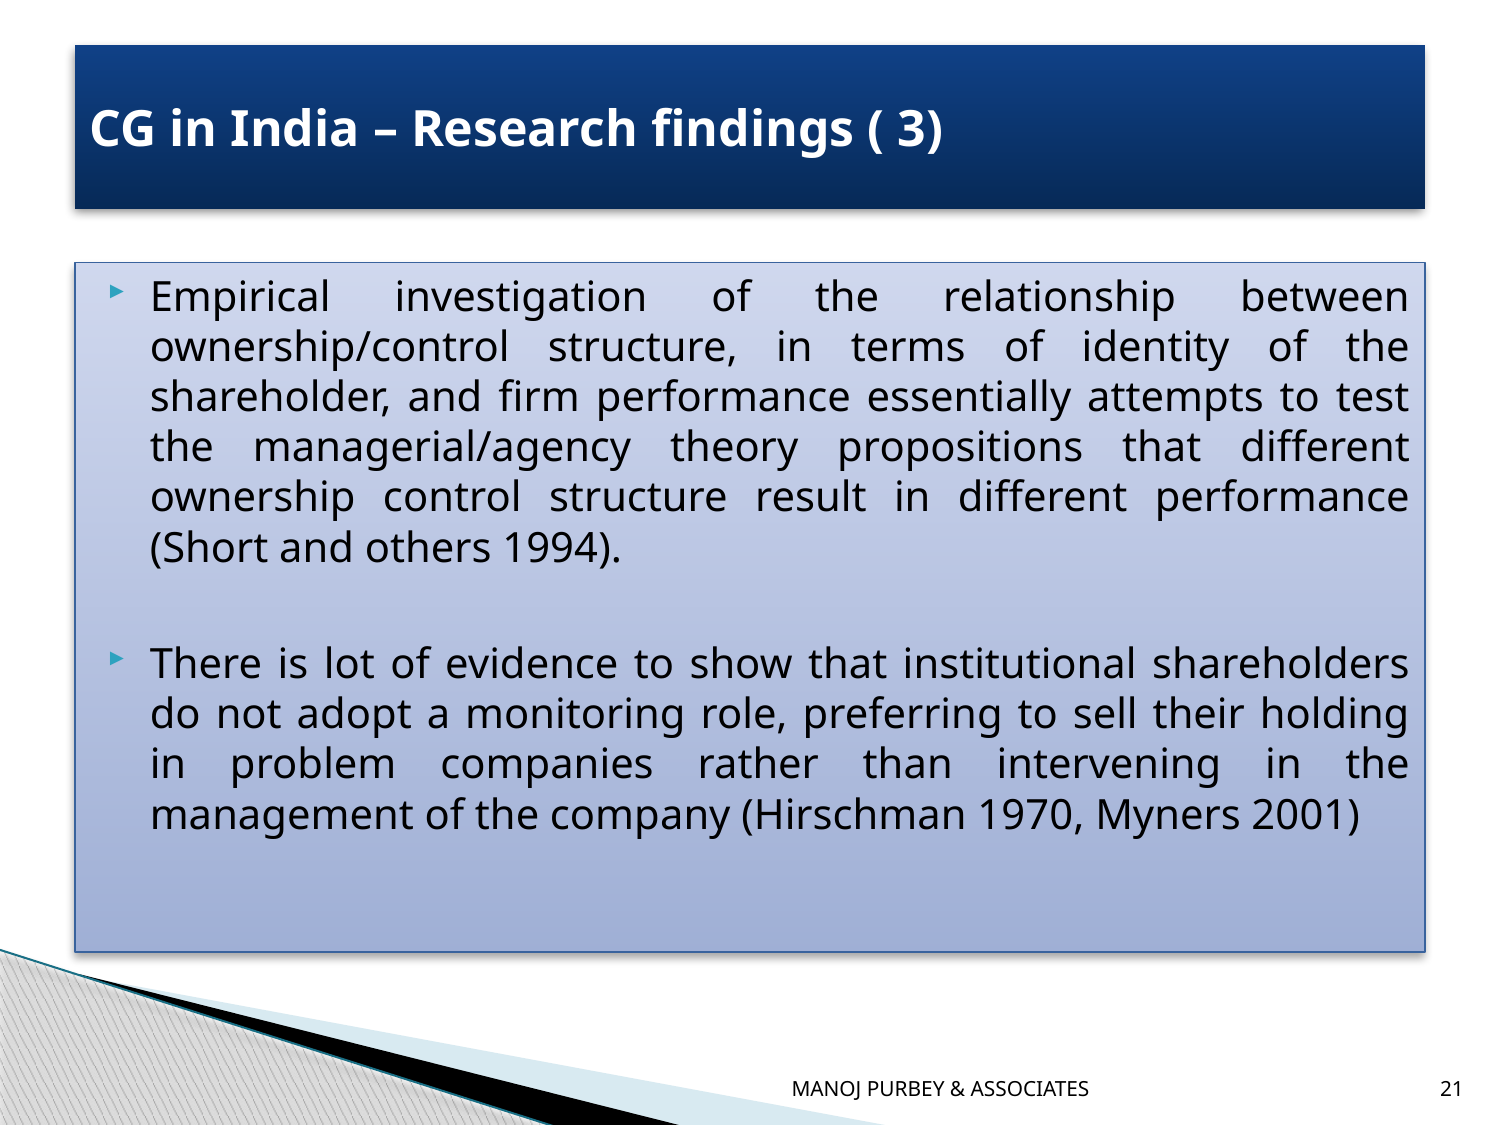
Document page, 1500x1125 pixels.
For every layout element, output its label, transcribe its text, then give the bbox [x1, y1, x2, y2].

list Empirical investigation of the relationship between ownership/control structure, in terms of identity of the shareholder, and firm performance essentially attempts to test the managerial/agency theory propositions that different ownership control structure result in different performance (Short and others 1994). There is lot of evidence to show that institutional shareholders do not adopt a monitoring role, preferring to sell their holding in problem companies rather than intervening in the management of the company (Hirschman 1970, Myners 2001) [74, 262, 1426, 953]
footer MANOJ PURBEY & ASSOCIATES [718, 1051, 1105, 1112]
title CG in India – Research findings ( 3) [75, 45, 1425, 209]
slide_number 21 [1418, 1051, 1479, 1112]
